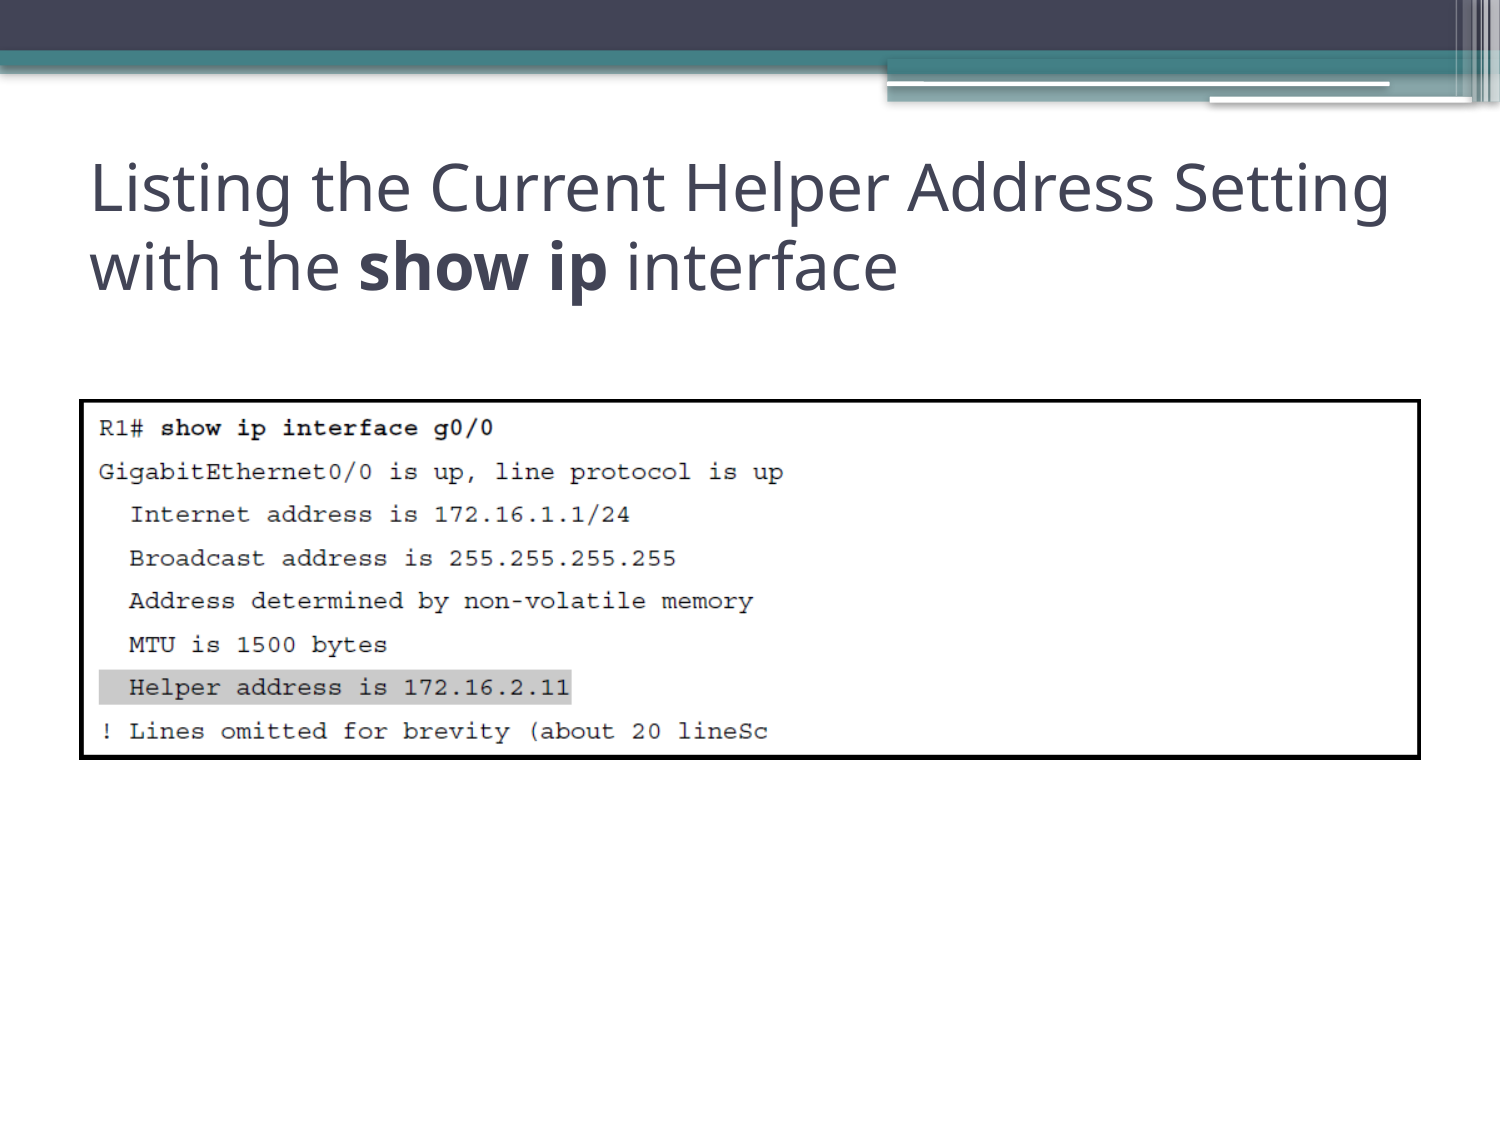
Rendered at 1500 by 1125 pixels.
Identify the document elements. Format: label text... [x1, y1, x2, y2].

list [78, 399, 1421, 761]
title Listing the Current Helper Address Setting with the show ip interface [75, 137, 1425, 313]
